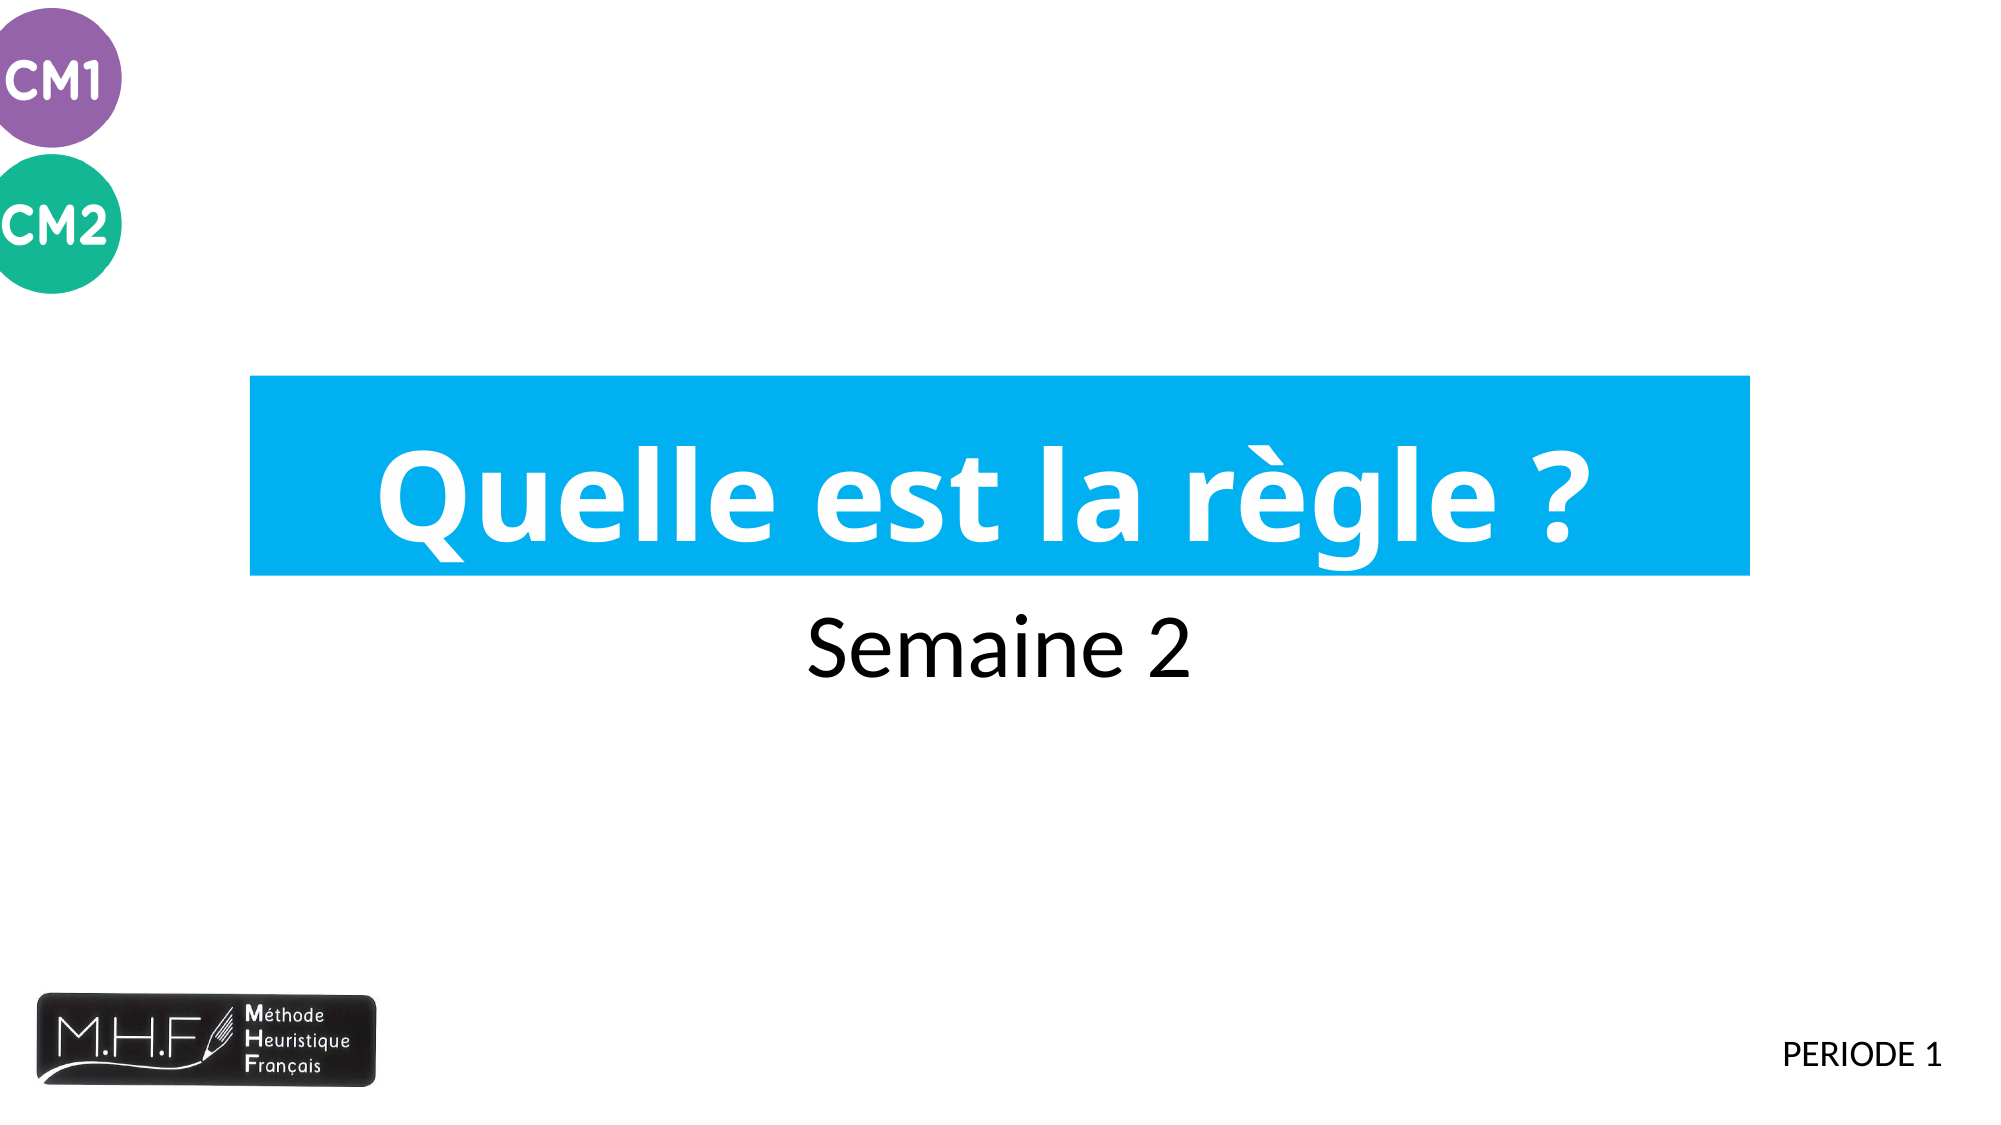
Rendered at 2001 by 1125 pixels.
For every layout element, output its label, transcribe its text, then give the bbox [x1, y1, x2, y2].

title Quelle est la règle ? [249, 375, 1750, 576]
picture [33, 990, 379, 1089]
text_box PERIODE 1 [1362, 1021, 1967, 1082]
subtitle Semaine 2 [249, 590, 1750, 863]
picture [0, 0, 134, 298]
